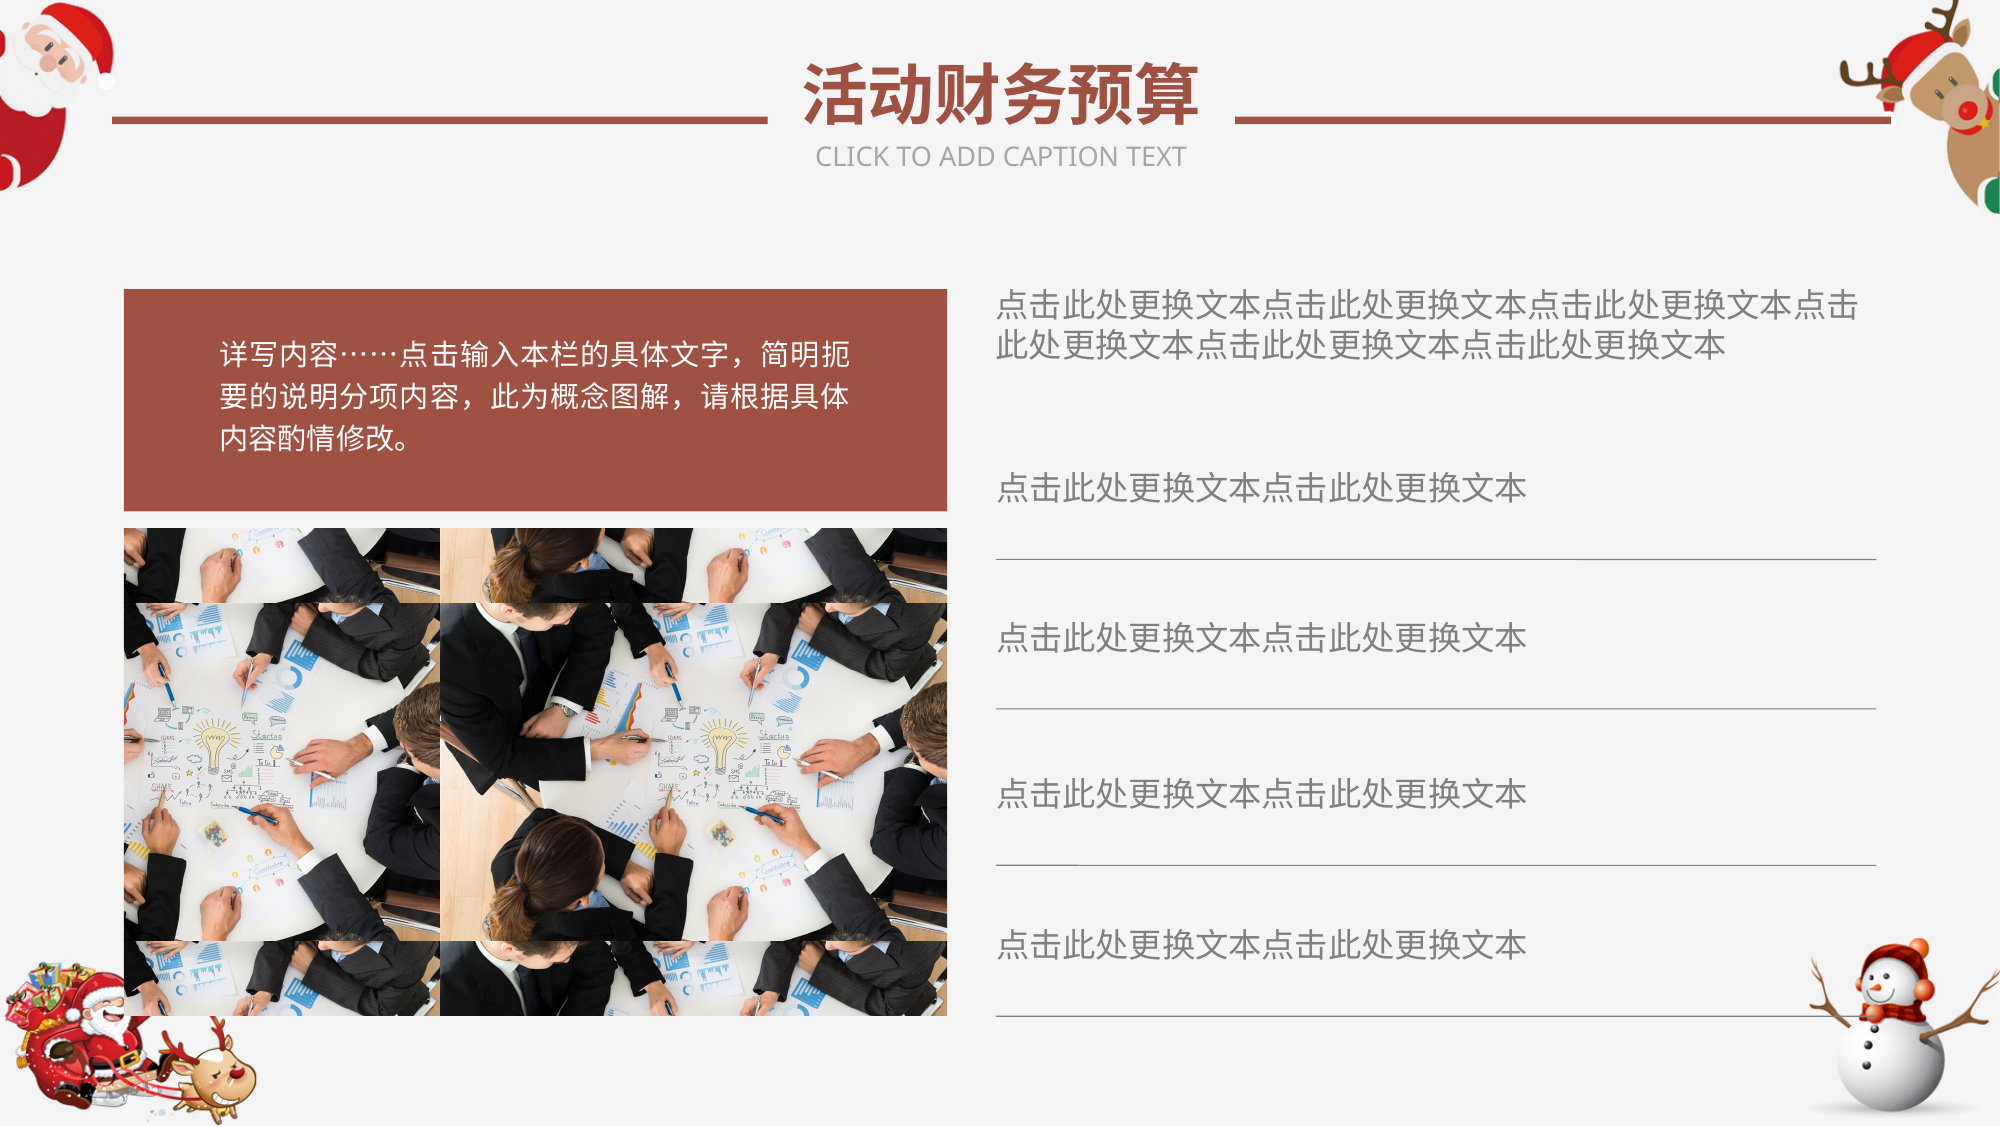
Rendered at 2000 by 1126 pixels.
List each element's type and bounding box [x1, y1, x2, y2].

text_box [123, 289, 948, 1017]
text_box [995, 284, 1893, 1017]
picture [0, 0, 2000, 1126]
text_box [112, 52, 1891, 173]
